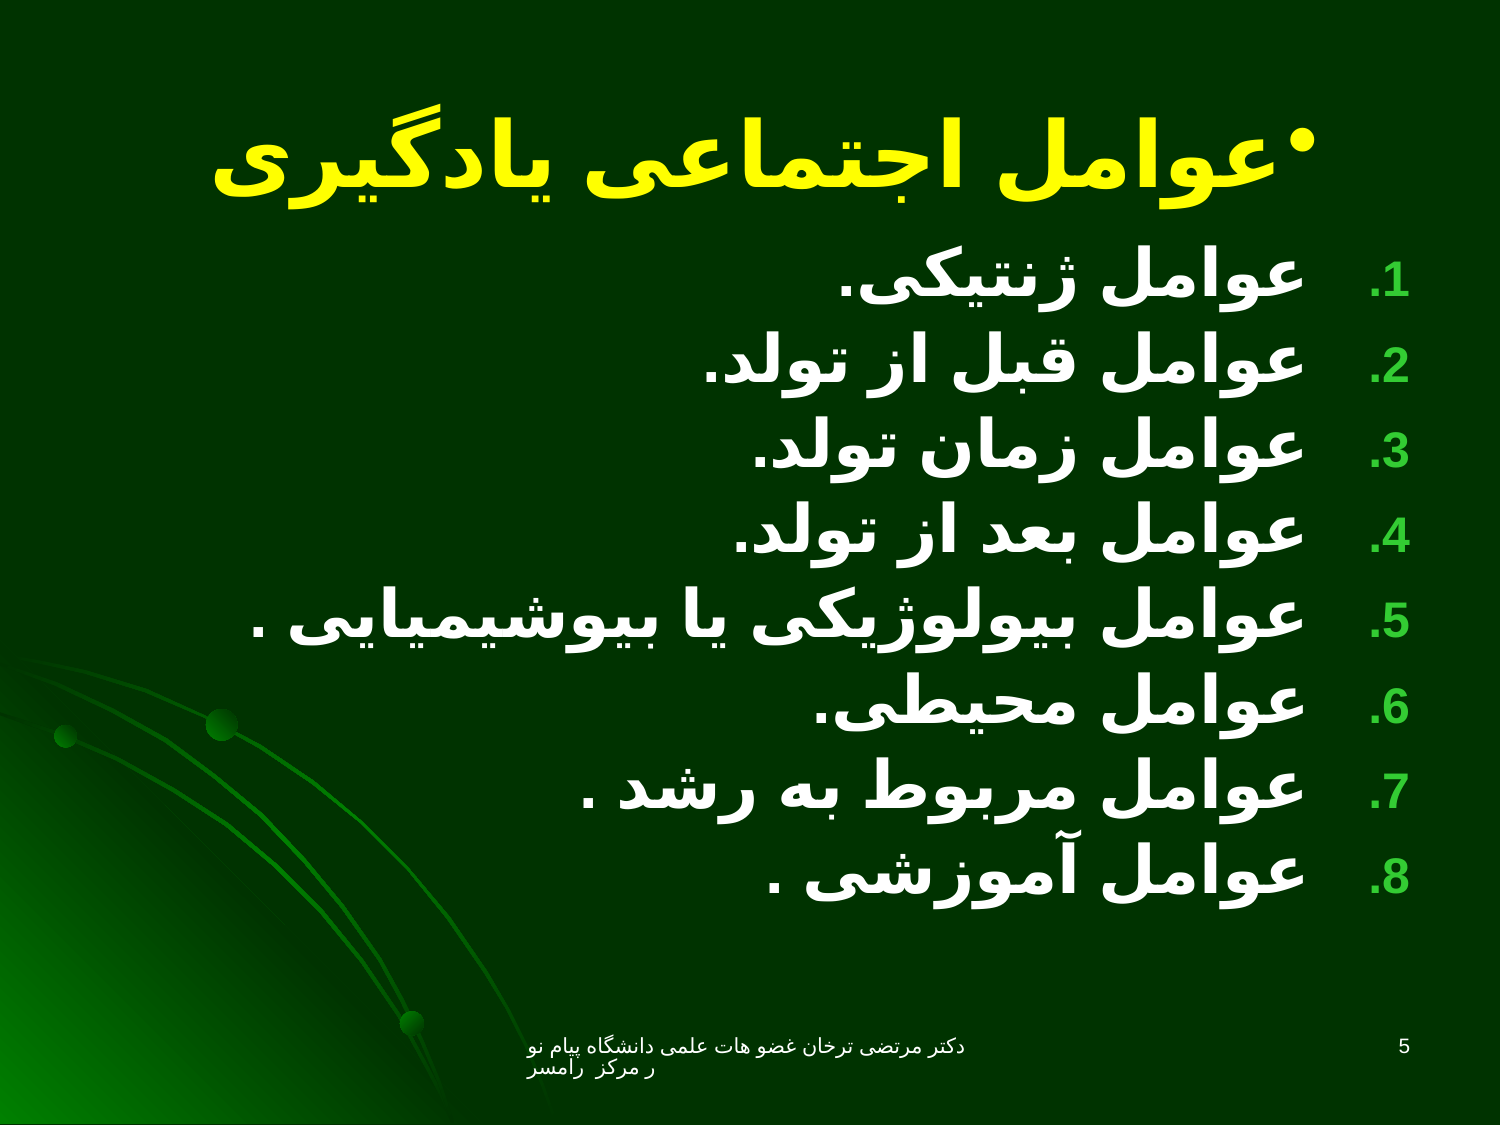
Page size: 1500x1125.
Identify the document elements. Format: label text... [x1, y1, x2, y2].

slide_number 5 [1074, 1024, 1426, 1101]
list عوامل ژنتیکی. عوامل قبل از تولد. عوامل زمان تولد. عوامل بعد از تولد. عوامل بیولوژیکی یا بیوشیمیایی . عوامل محیطی. عوامل مربوط به رشد . عوامل آموزشی . [74, 231, 1426, 988]
footer دکتر مرتضی ترخان غضو هات علمی دانشگاه پیام نور مرکز رامسر [512, 1024, 988, 1101]
title عوامل اجتماعی یادگیری [76, 42, 1428, 259]
